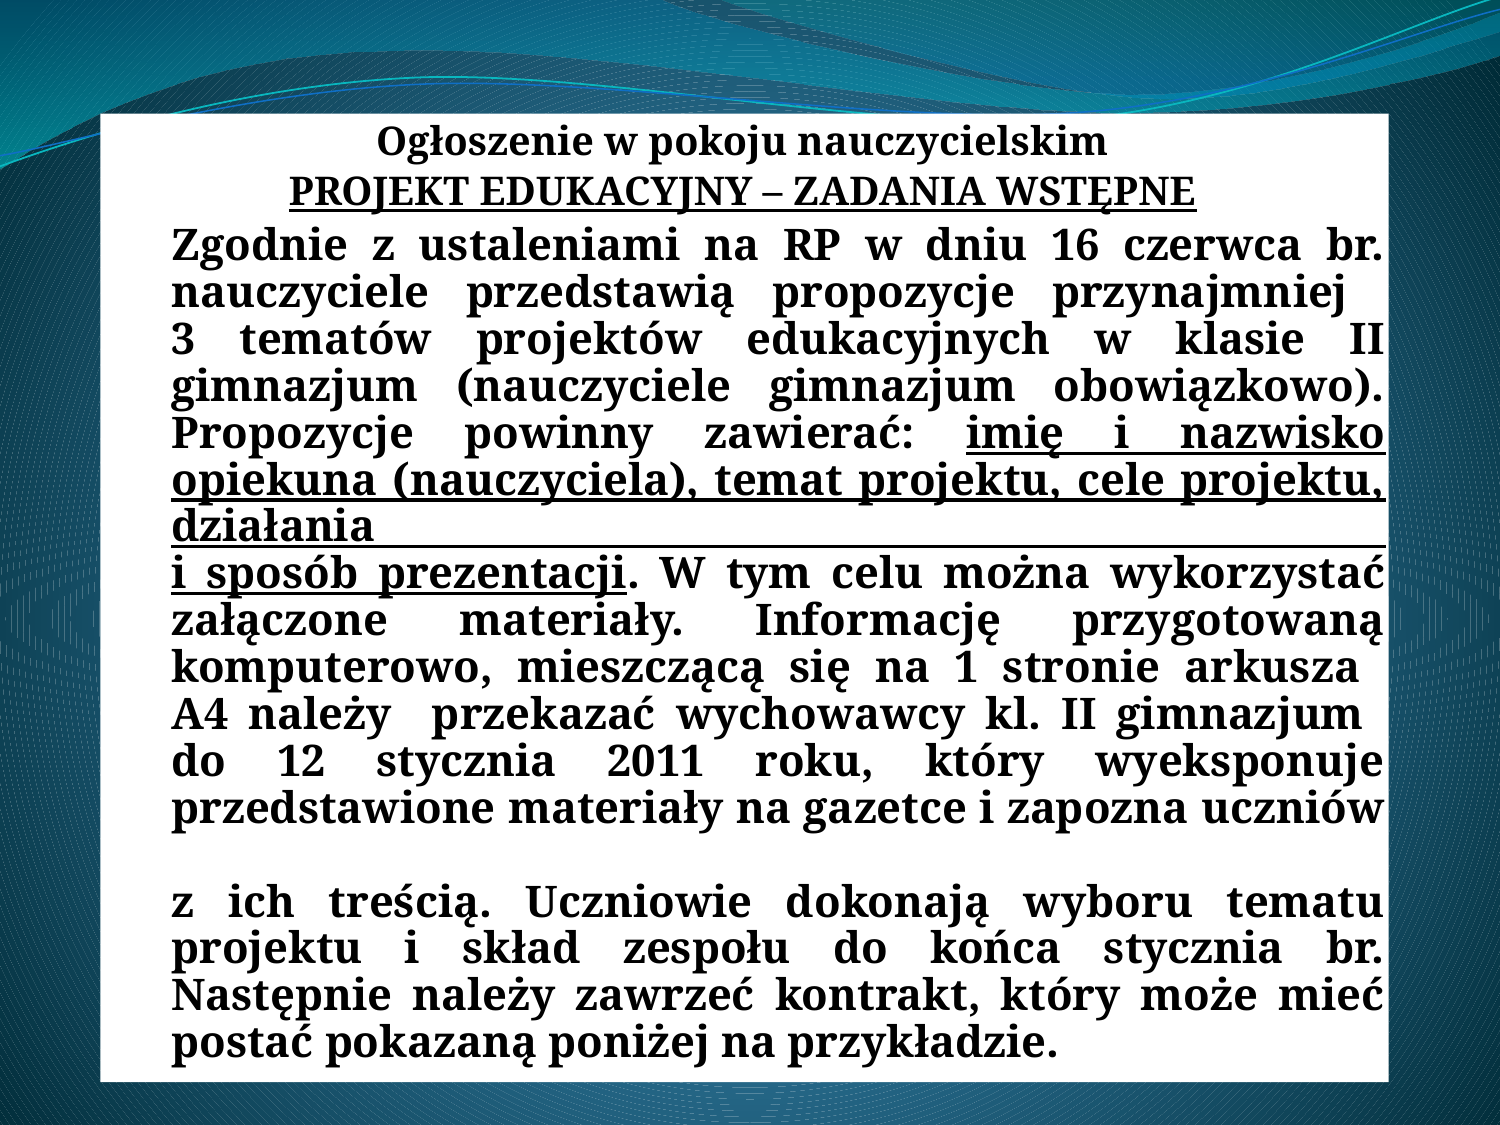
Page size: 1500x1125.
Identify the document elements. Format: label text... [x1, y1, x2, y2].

subtitle Ogłoszenie w pokoju nauczycielskim PROJEKT EDUKACYJNY – ZADANIA WSTĘPNE Zgodnie z ustaleniami na RP w dniu 16 czerwca br. nauczyciele przedstawią propozycje przynajmniej 3 tematów projektów edukacyjnych w klasie II gimnazjum (nauczyciele gimnazjum obowiązkowo). Propozycje powinny zawierać: imię i nazwisko opiekuna (nauczyciela), temat projektu, cele projektu, działania i sposób prezentacji. W tym celu można wykorzystać załączone materiały. Informację przygotowaną komputerowo, mieszczącą się na 1 stronie arkusza A4 należy przekazać wychowawcy kl. II gimnazjum do 12 stycznia 2011 roku, który wyeksponuje przedstawione materiały na gazetce i zapozna uczniów z ich treścią. Uczniowie dokonają wyboru tematu projektu i skład zespołu do końca stycznia br. Następnie należy zawrzeć kontrakt, który może mieć postać pokazaną poniżej na przykładzie. [100, 113, 1390, 1083]
